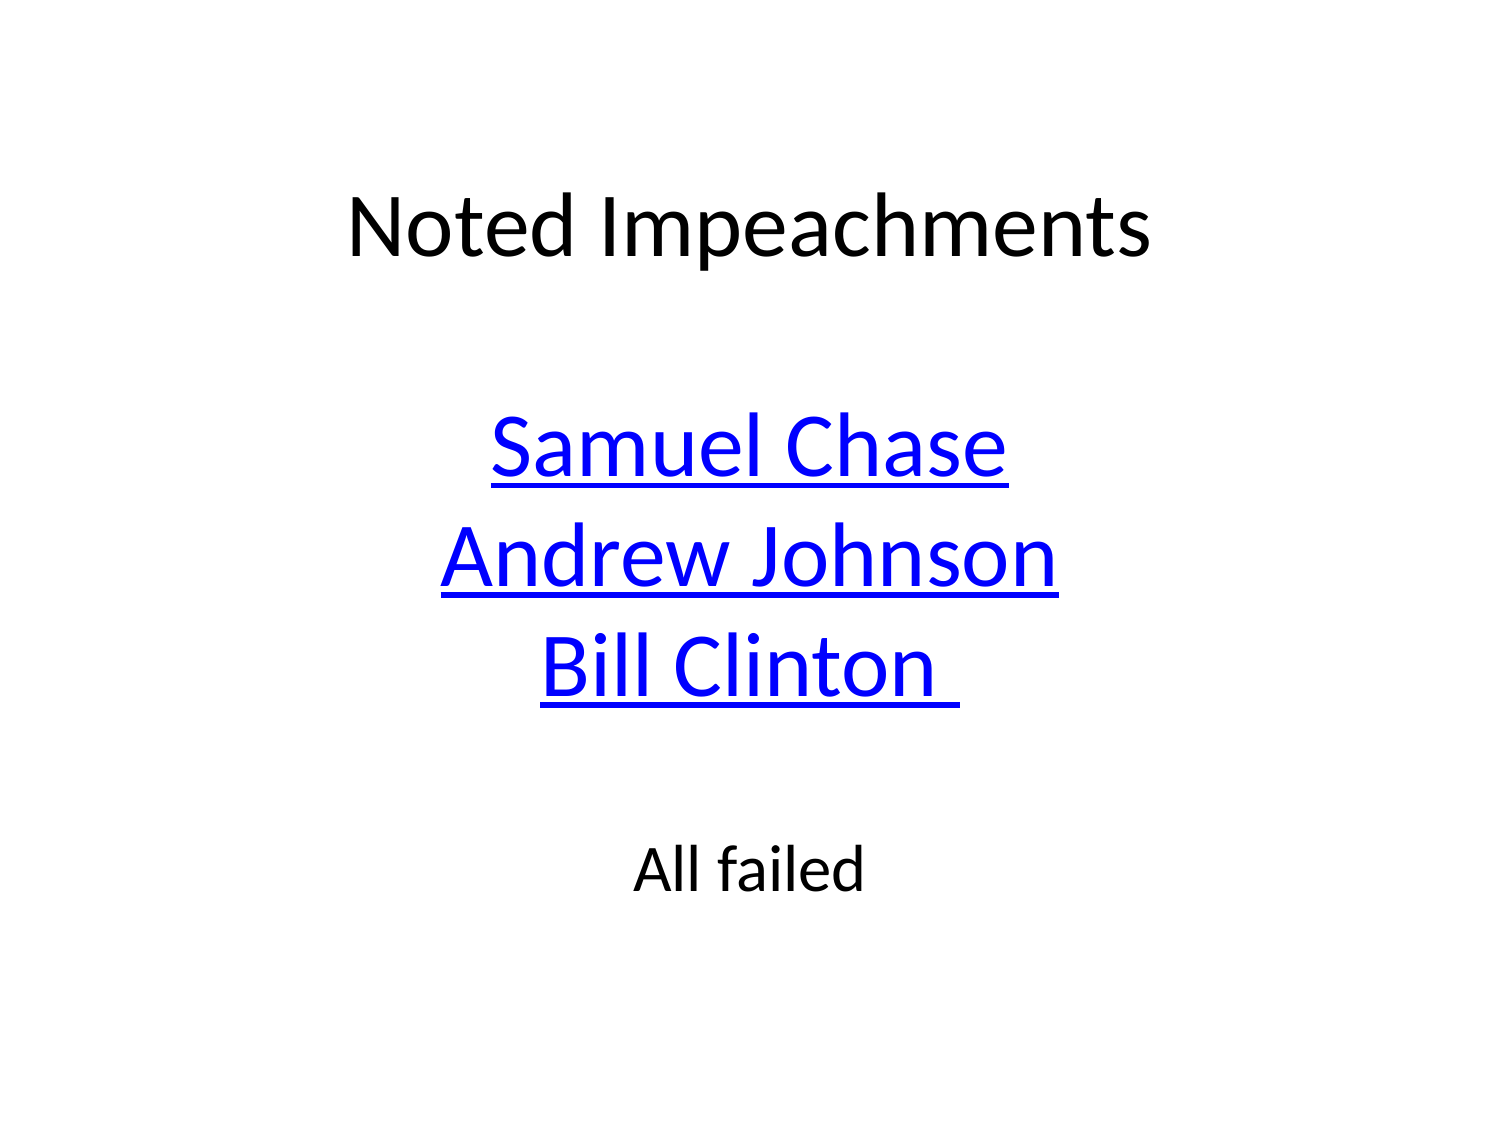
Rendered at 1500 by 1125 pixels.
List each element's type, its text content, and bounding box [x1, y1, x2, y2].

title Noted Impeachments Samuel Chase Andrew Johnson Bill Clinton All failed [74, 44, 1426, 1026]
